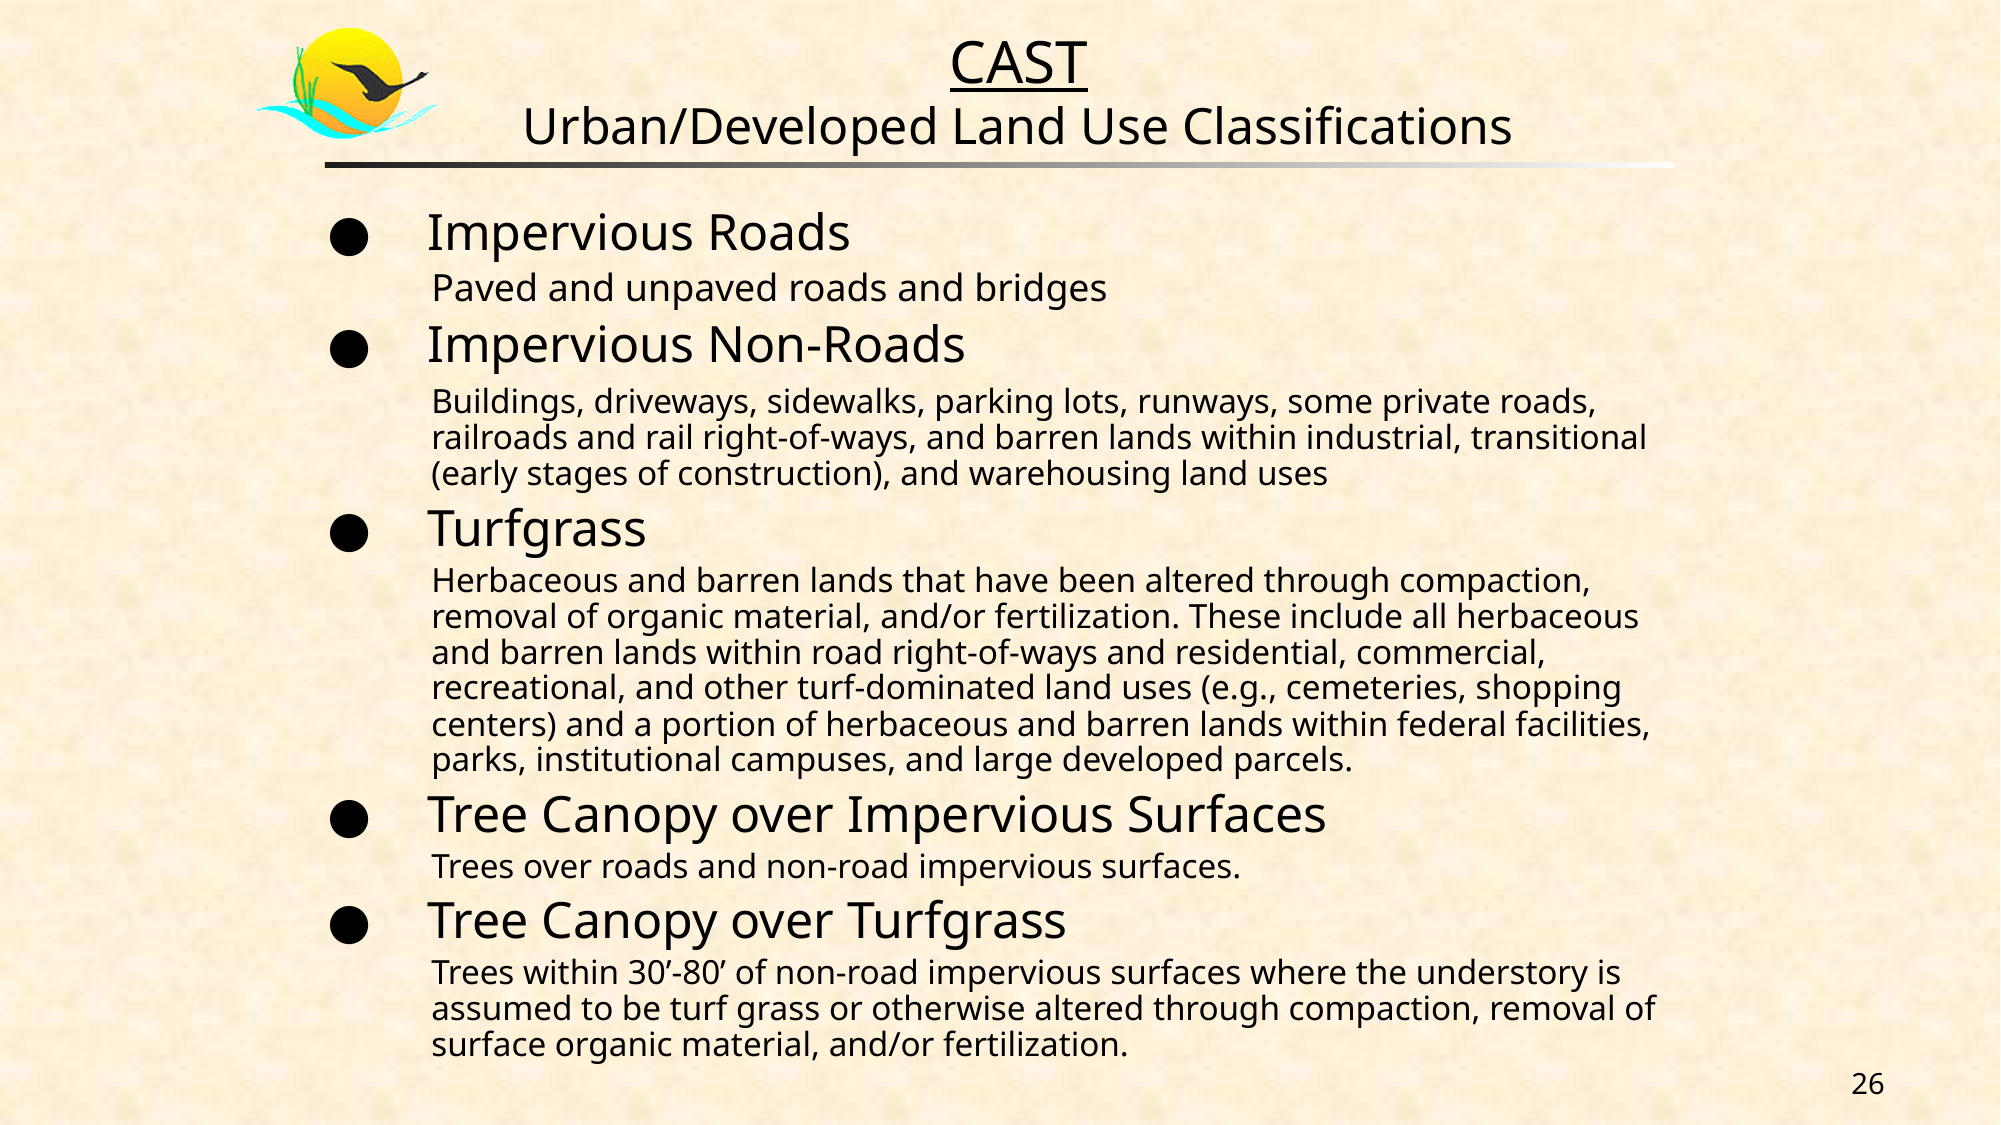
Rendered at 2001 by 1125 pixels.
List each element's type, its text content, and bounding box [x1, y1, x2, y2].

picture [0, 0, 2001, 1125]
text_box Impervious Roads Paved and unpaved roads and bridges Impervious Non-Roads Buildings, driveways, sidewalks, parking lots, runways, some private roads, railroads and rail right-of-ways, and barren lands within industrial, transitional (early stages of construction), and warehousing land uses Turfgrass Herbaceous and barren lands that have been altered through compaction, removal of organic material, and/or fertilization. These include all herbaceous and barren lands within road right-of-ways and residential, commercial, recreational, and other turf-dominated land uses (e.g., cemeteries, shopping centers) and a portion of herbaceous and barren lands within federal facilities, parks, institutional campuses, and large developed parcels. Tree Canopy over Impervious Surfaces Trees over roads and non-road impervious surfaces. Tree Canopy over Turfgrass Trees within 30’-80’ of non-road impervious surfaces where the understory is assumed to be turf grass or otherwise altered through compaction, removal of surface organic material, and/or fertilization. [312, 199, 1713, 875]
slide_number 26 [1483, 1037, 1901, 1113]
text_box [324, 162, 1675, 168]
title CAST Urban/Developed Land Use Classifications [424, 37, 1613, 162]
